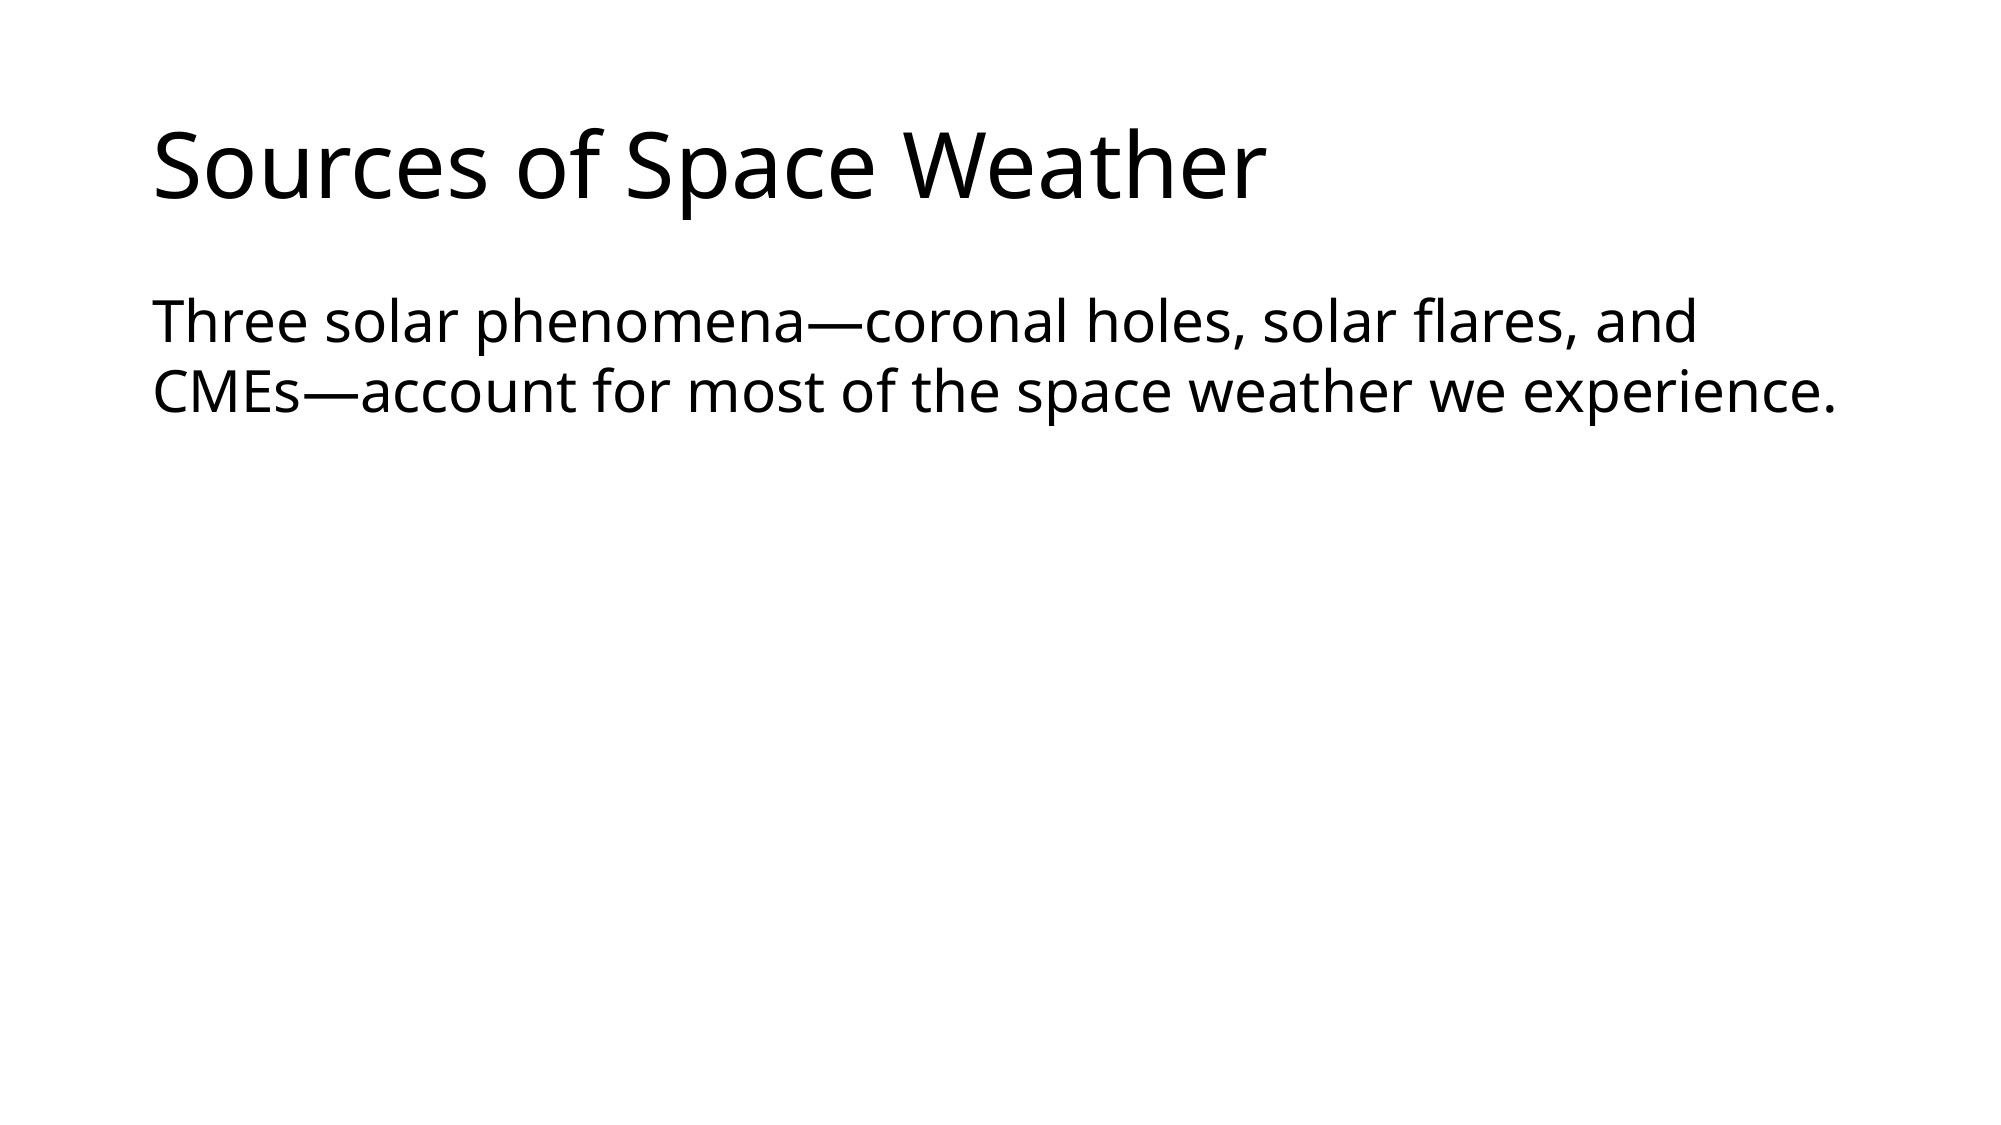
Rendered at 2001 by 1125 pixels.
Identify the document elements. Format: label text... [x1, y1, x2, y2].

text_box Three solar phenomena—coronal holes, solar flares, and CMEs—account for most of the space weather we experience. [137, 277, 1863, 432]
title Sources of Space Weather [137, 59, 1863, 277]
